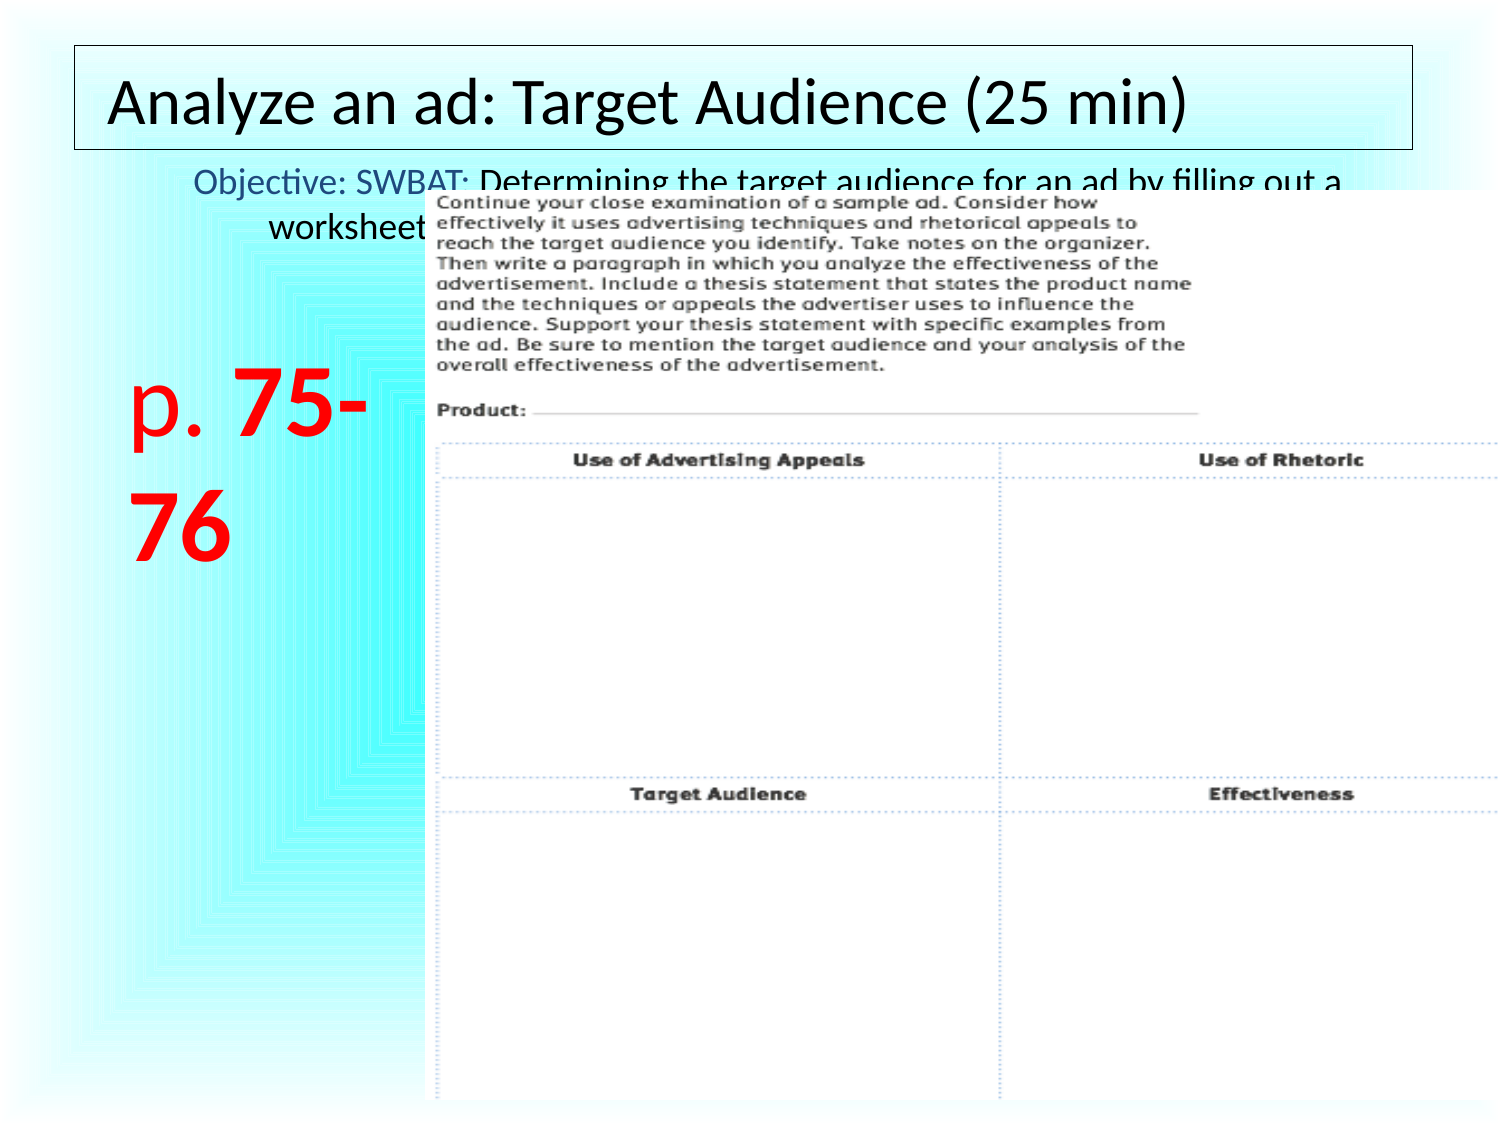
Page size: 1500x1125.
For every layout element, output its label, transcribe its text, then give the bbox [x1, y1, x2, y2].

text_box Objective: SWBAT: Determining the target audience for an ad by filling out a worksheet [75, 149, 1417, 300]
text_box p. 75- 76 [112, 324, 419, 590]
picture [424, 190, 1500, 1101]
text_box Analyze an ad: Target Audience (25 min) [74, 45, 1413, 150]
